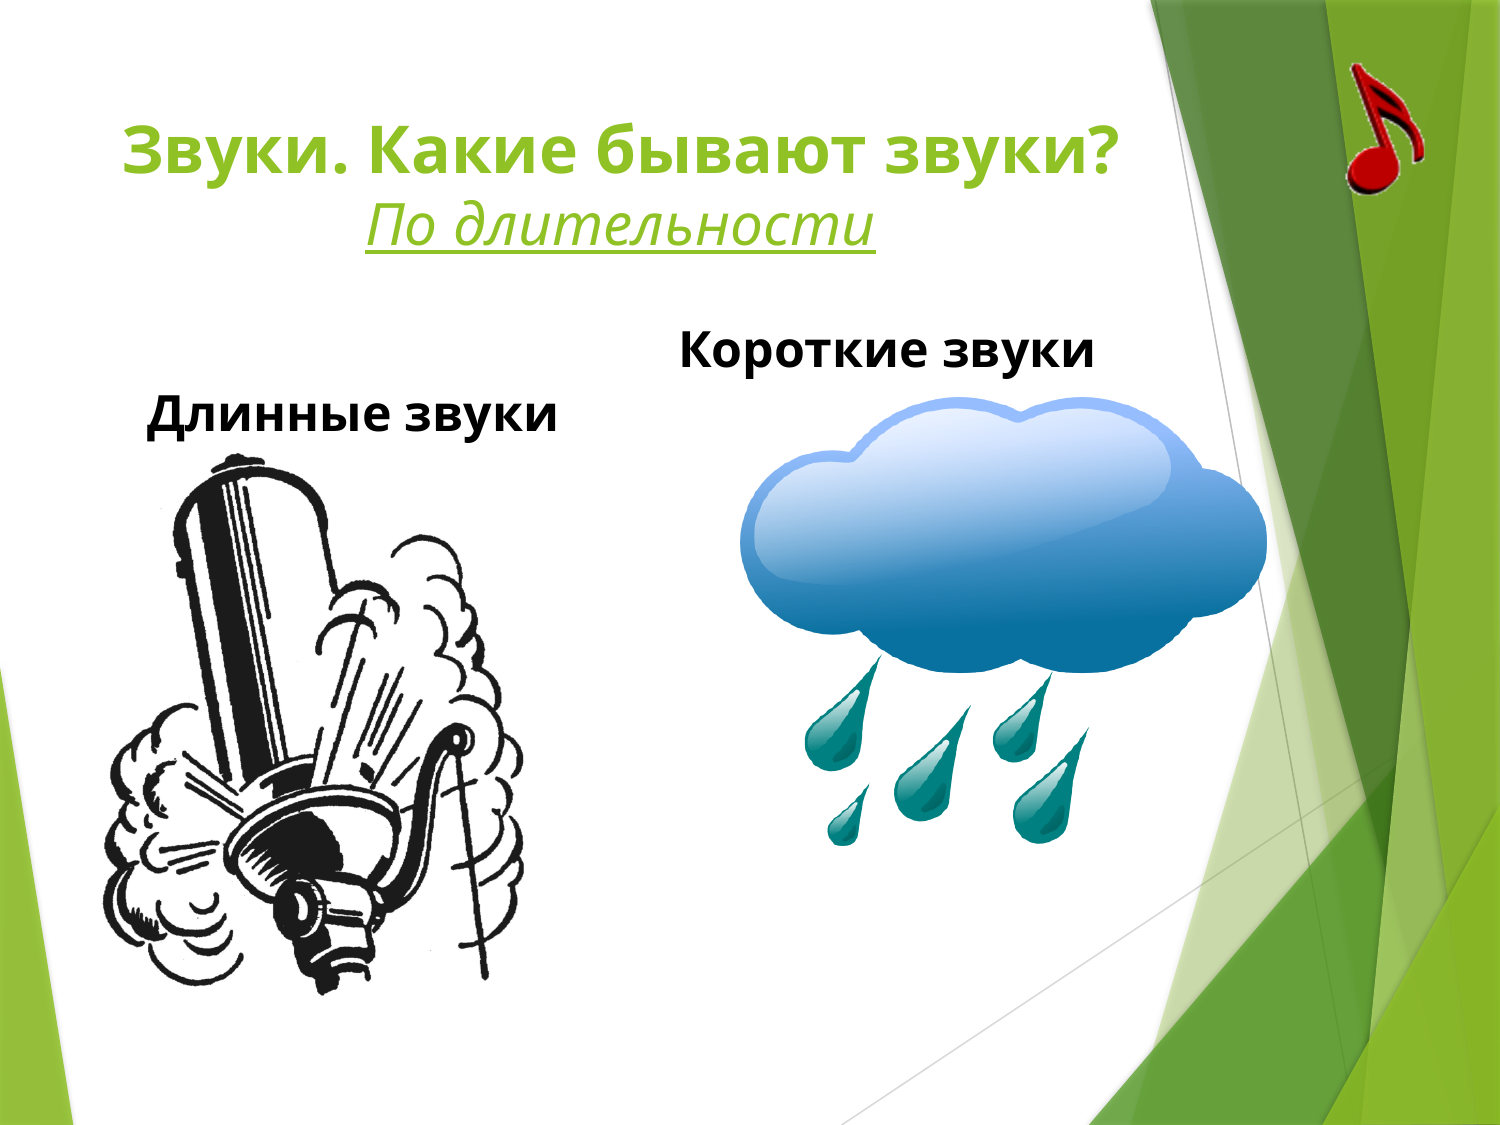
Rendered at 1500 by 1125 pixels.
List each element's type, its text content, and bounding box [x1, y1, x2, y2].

picture [98, 449, 527, 999]
list Короткие звуки [634, 302, 1142, 386]
picture [1328, 53, 1454, 209]
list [739, 396, 1268, 847]
list Длинные звуки [99, 354, 607, 449]
title Звуки. Какие бывают звуки? По длительности [99, 99, 1142, 317]
